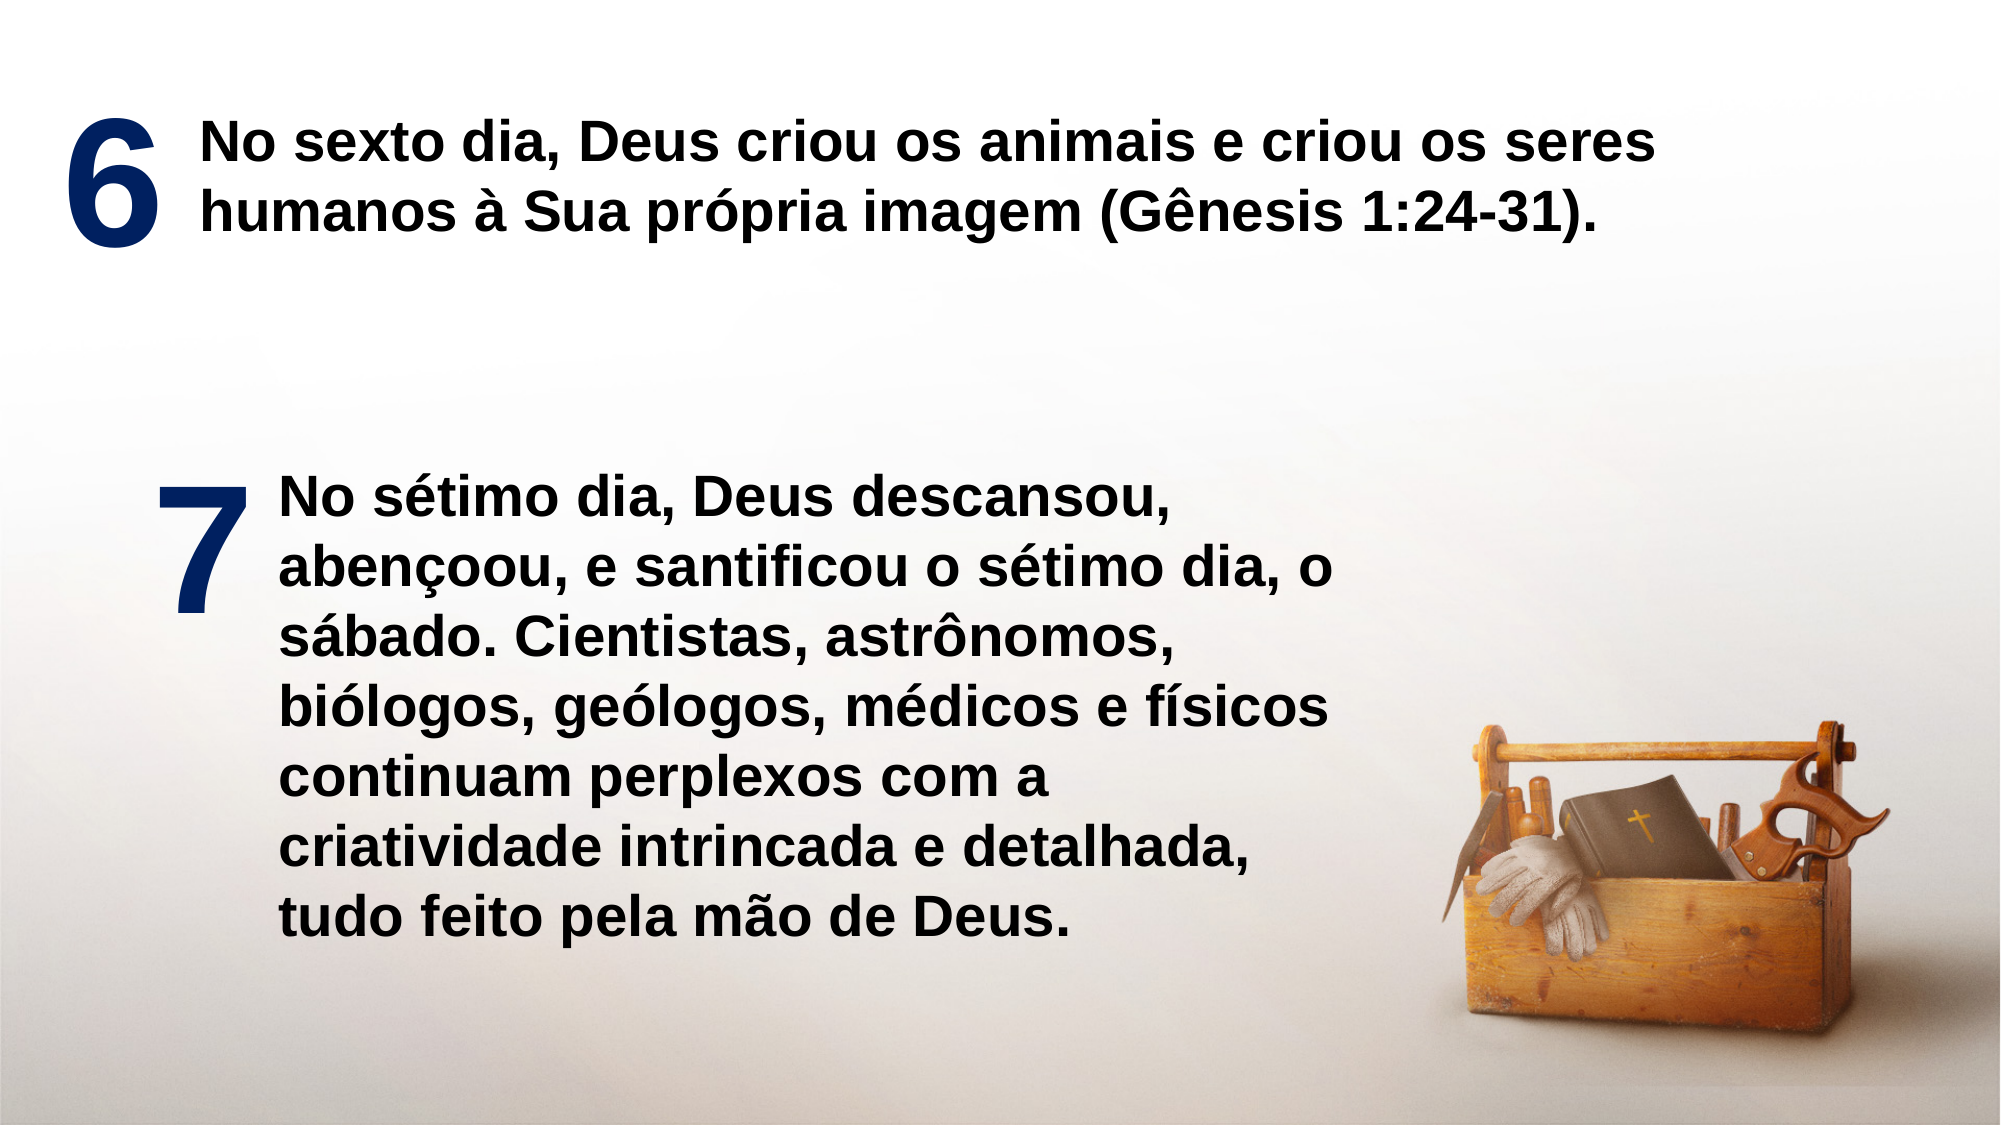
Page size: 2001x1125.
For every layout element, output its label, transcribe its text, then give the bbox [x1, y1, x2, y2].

text_box 7 [137, 423, 355, 658]
text_box No sexto dia, Deus criou os animais e criou os seres humanos à Sua própria imagem (Gênesis 1:24-31). [264, 96, 1702, 251]
picture [0, 0, 2001, 1125]
text_box No sétimo dia, Deus descansou, abençoou, e santificou o sétimo dia, o sábado. Cientistas, astrônomos, biólogos, geólogos, médicos e físicos continuam perplexos com a criatividade intrincada e detalhada, tudo feito pela mão de Deus. [263, 451, 1399, 956]
text_box 6 [47, 55, 264, 291]
